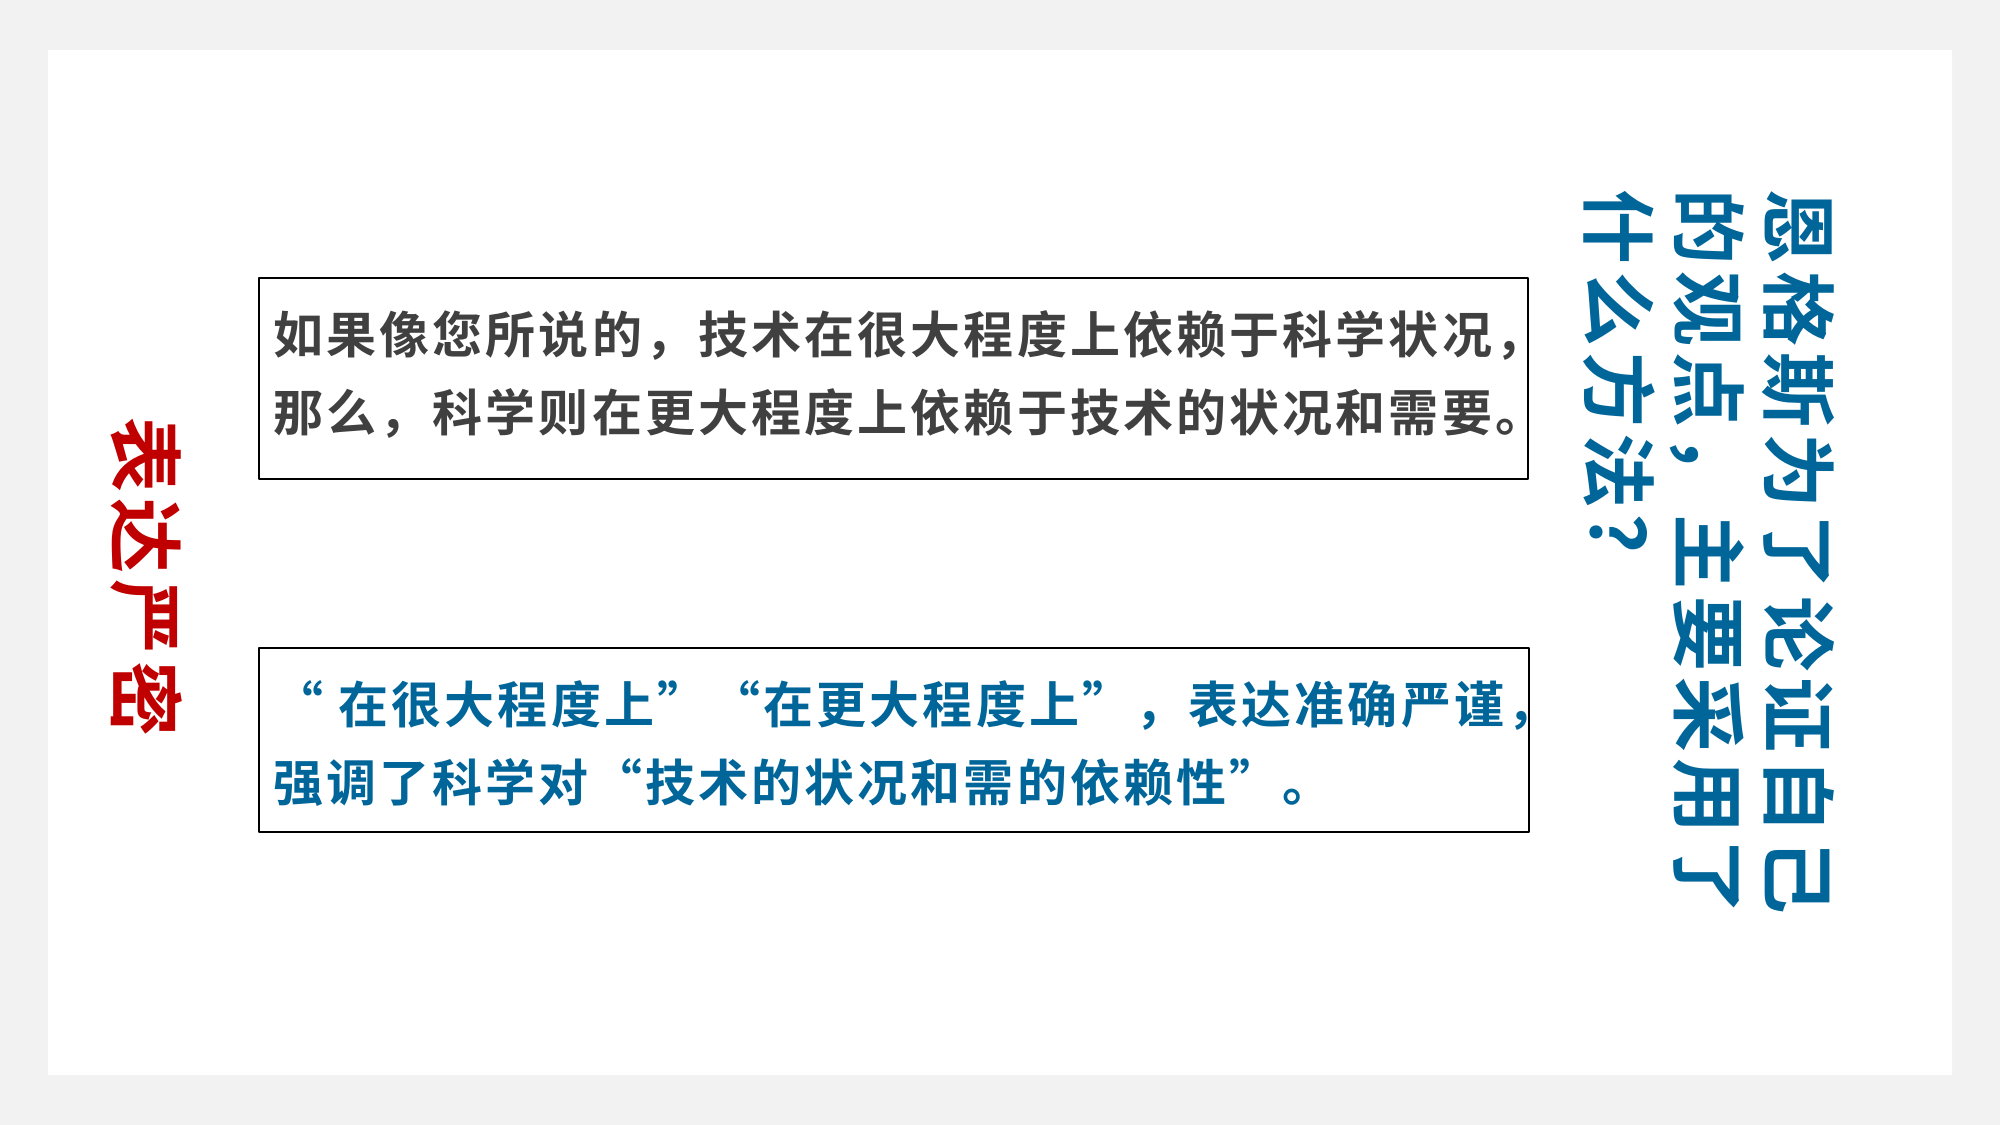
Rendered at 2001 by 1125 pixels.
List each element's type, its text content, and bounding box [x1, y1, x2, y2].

text_box [0, 0, 2000, 1125]
text_box 如果像您所说的，技术在很大程度上依赖于科学状况，那么，科学则在更大程度上依赖于技术的状况和需要。 [258, 278, 1529, 480]
text_box 恩格斯为了论证自己的观点，主要采用了什么方法？ [1568, 174, 1920, 950]
text_box “在很大程度上”“在更大程度上”，表达准确严谨，强调了科学对“技术的状况和需的依赖性”。 [258, 648, 1529, 833]
text_box 表达严密 [95, 402, 280, 769]
text_box [47, 49, 1953, 1076]
